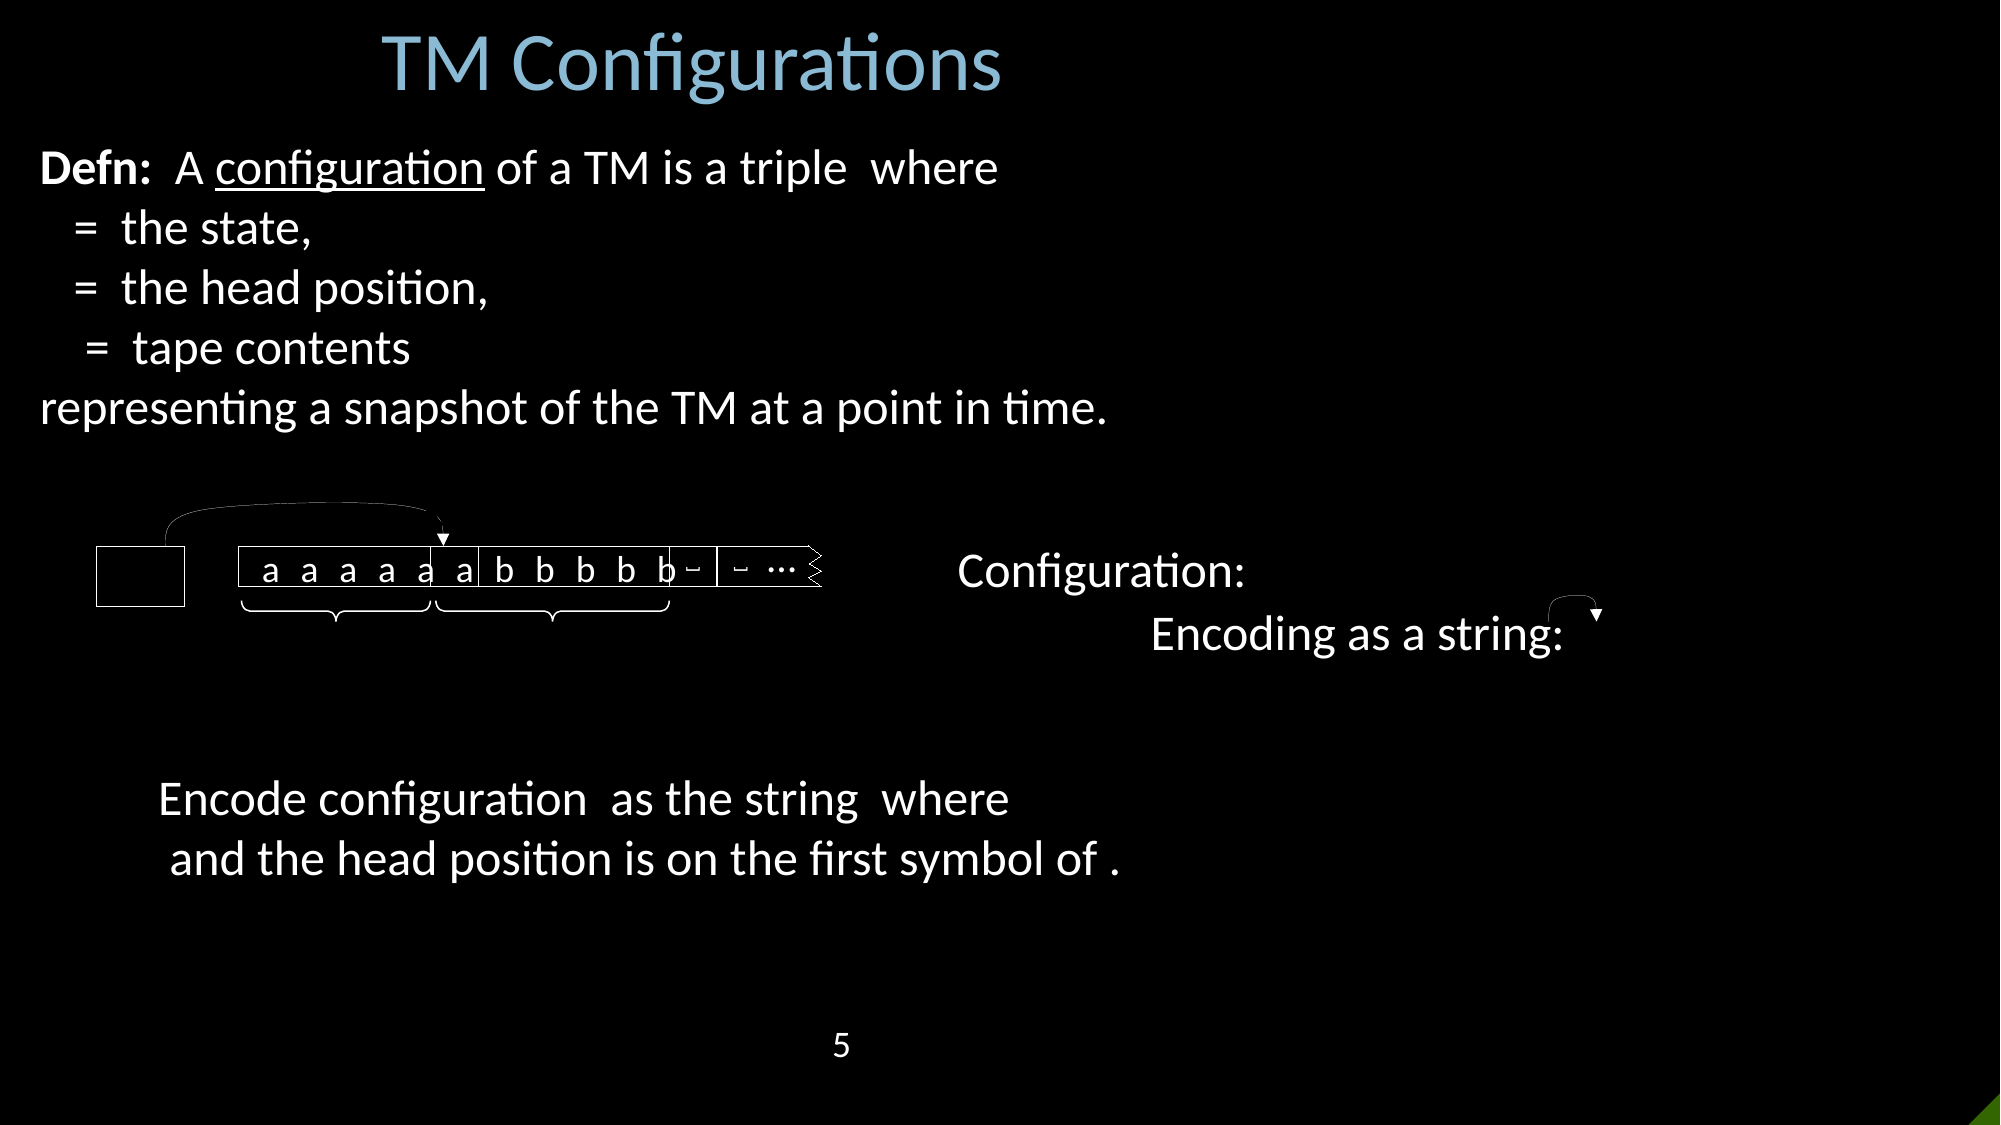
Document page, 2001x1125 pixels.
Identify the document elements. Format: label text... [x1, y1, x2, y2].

text_box [1968, 1093, 2000, 1125]
text_box TM Configurations [0, 0, 1386, 115]
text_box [96, 478, 822, 608]
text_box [241, 608, 670, 672]
text_box [1548, 595, 1603, 622]
text_box 5 [817, 1012, 866, 1073]
